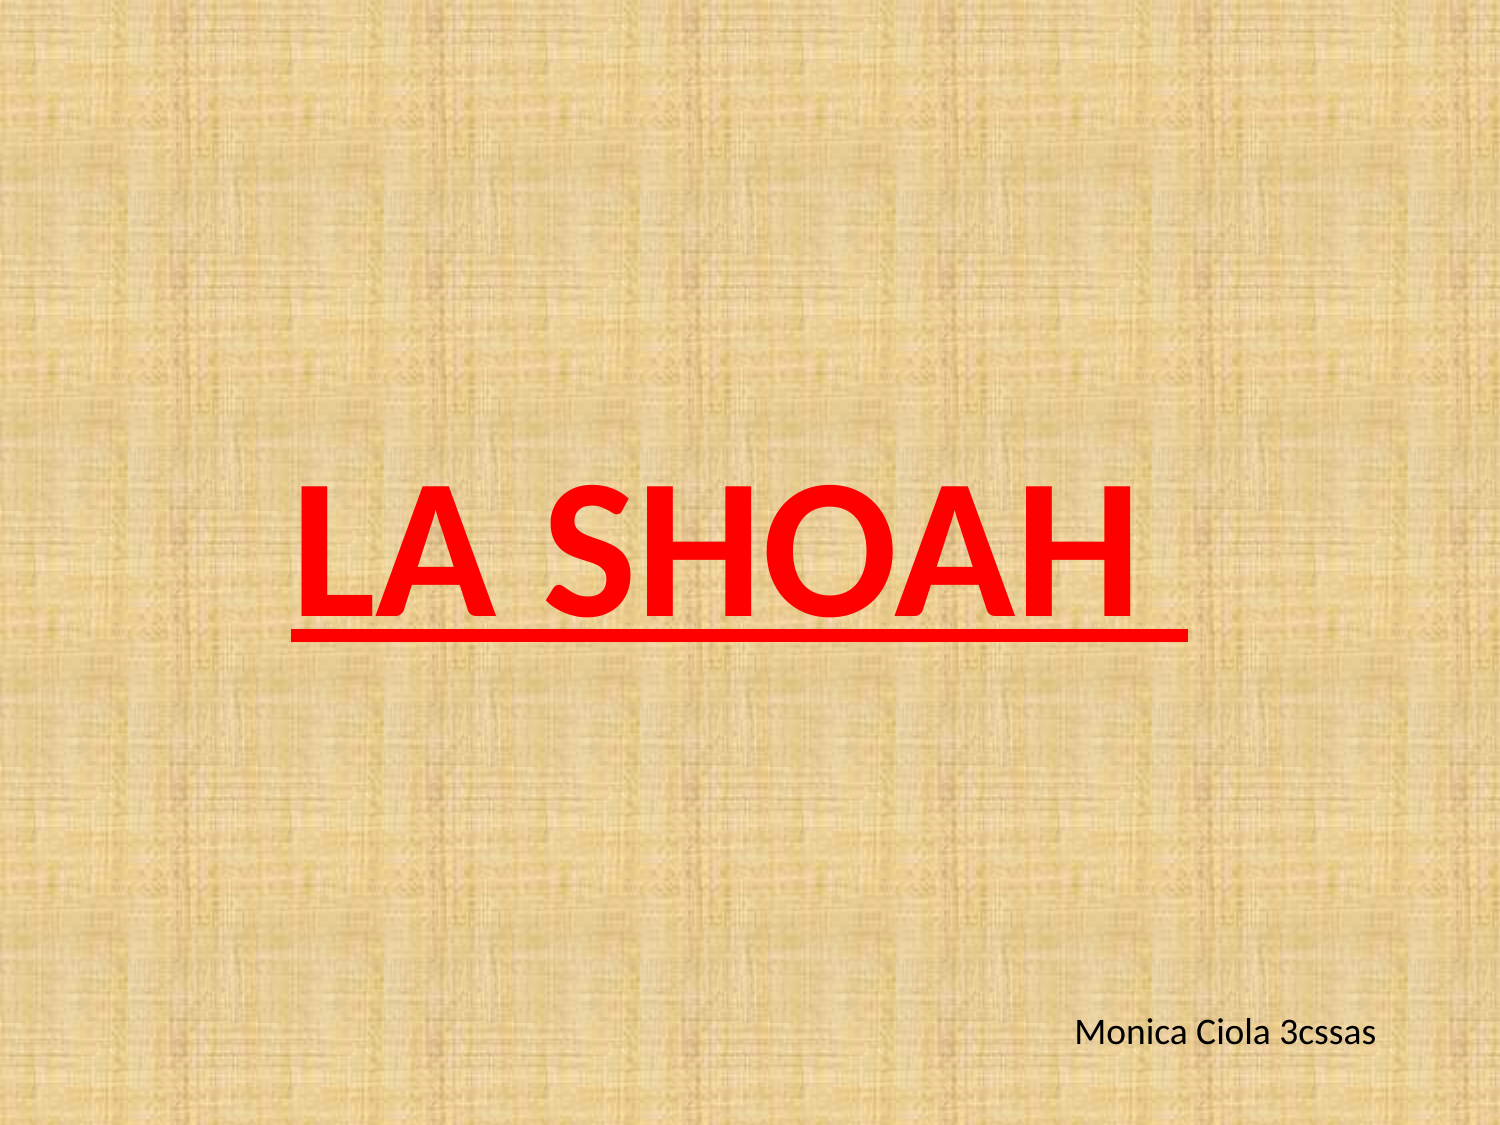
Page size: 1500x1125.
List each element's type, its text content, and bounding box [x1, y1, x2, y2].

picture [0, 0, 1500, 1125]
list LA SHOAH [64, 408, 1415, 669]
text_box Monica Ciola 3cssas [1051, 999, 1500, 1060]
